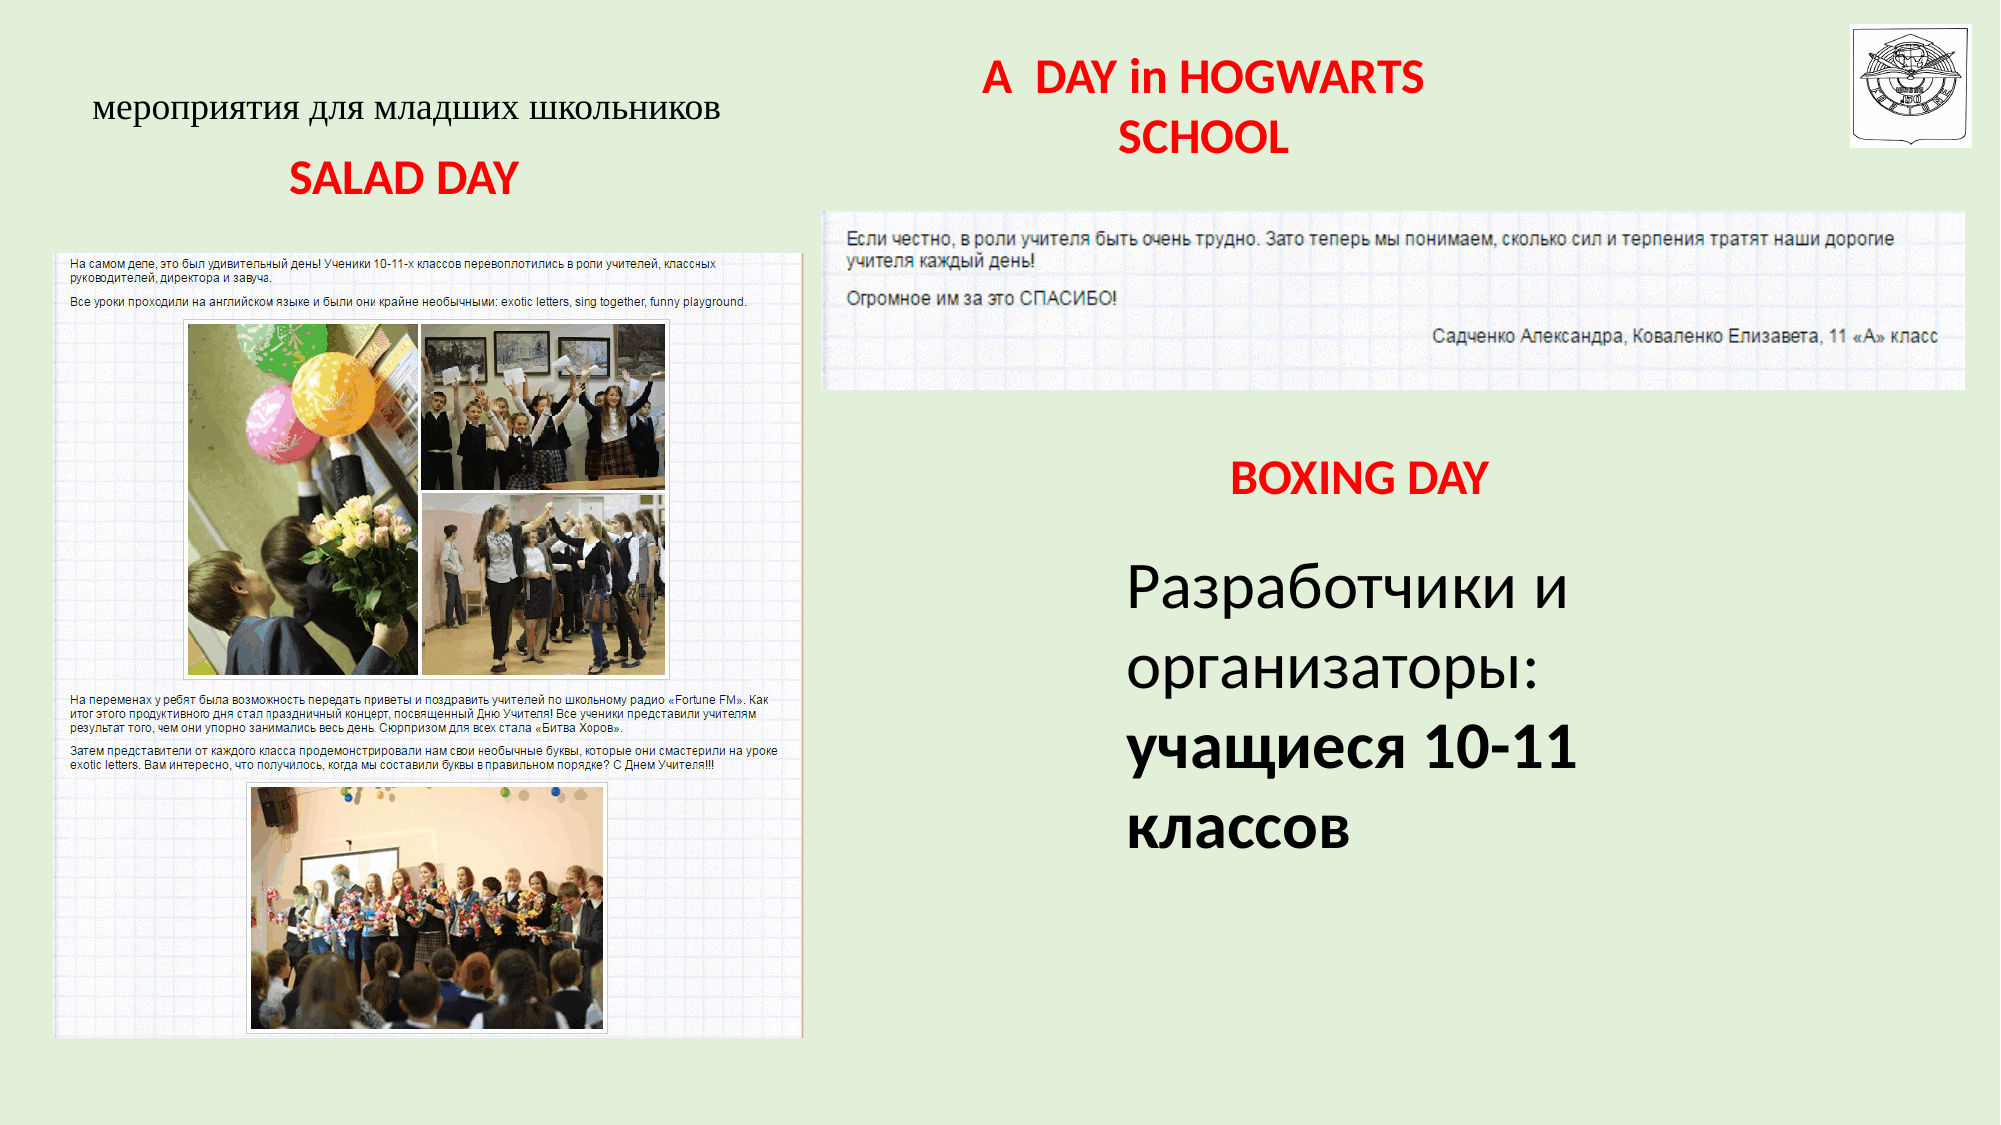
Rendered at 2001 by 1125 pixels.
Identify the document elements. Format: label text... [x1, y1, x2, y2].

picture [1850, 24, 1972, 148]
text_box мероприятия для младших школьников [77, 74, 737, 135]
picture [821, 211, 1965, 390]
picture [53, 253, 804, 1038]
text_box A DAY in HOGWARTS SCHOOL [915, 35, 1493, 171]
text_box SALAD DAY [274, 137, 687, 212]
text_box BOXING DAY [1215, 436, 1629, 512]
text_box Разработчики и организаторы: учащиеся 10-11 классов [1111, 534, 1663, 870]
